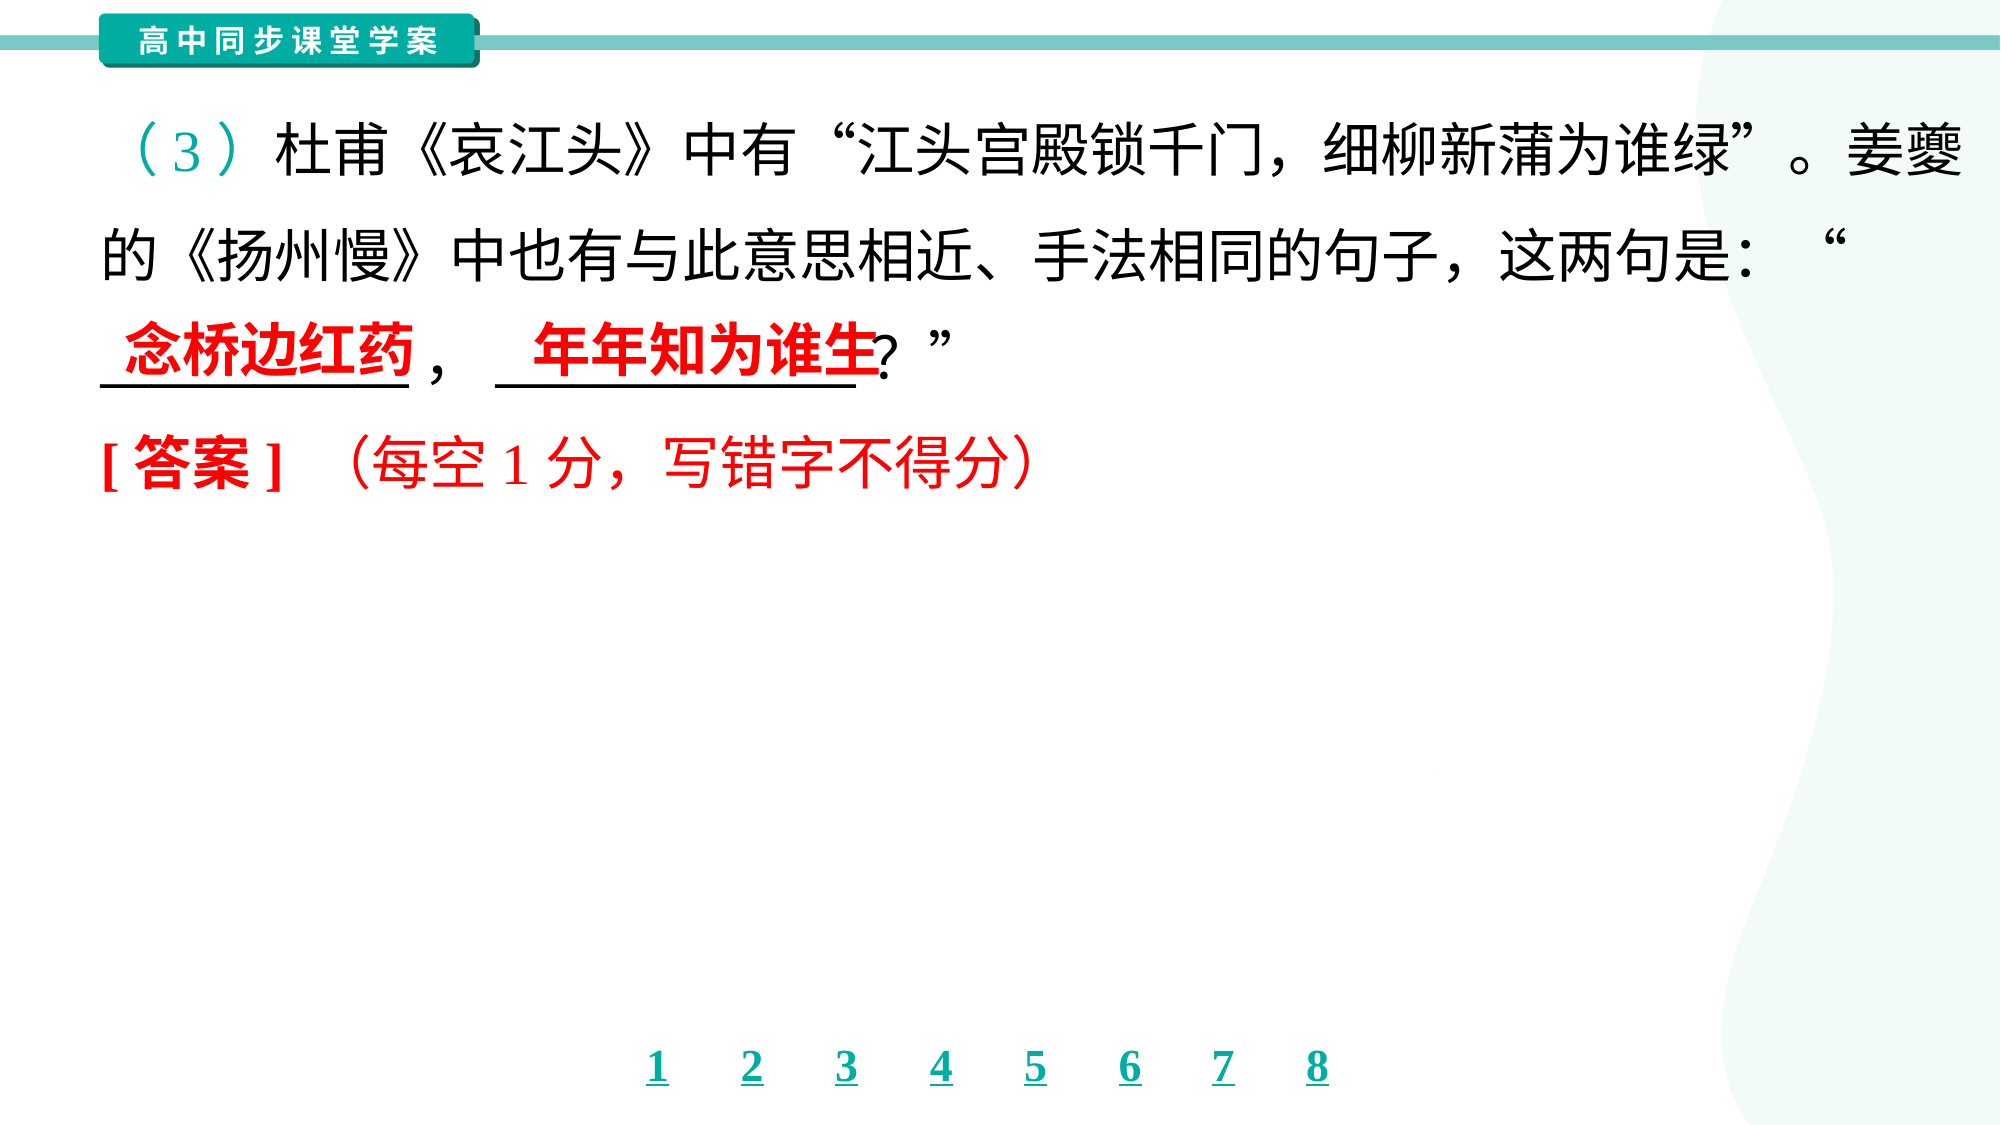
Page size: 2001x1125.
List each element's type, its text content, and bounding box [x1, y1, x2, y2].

picture [0, 0, 2000, 1125]
text_box 年年知为谁生 [510, 280, 905, 372]
text_box [答案] （每空1分，写错字不得分） [100, 392, 1899, 485]
text_box 念桥边红药 [102, 280, 438, 372]
text_box （3）杜甫《哀江头》中有“江头宫殿锁千门，细柳新蒲为谁绿”。姜夔 的《扬州慢》中也有与此意思相近、手法相同的句子，这两句是：“ ____________，______________？” [100, 76, 1899, 380]
